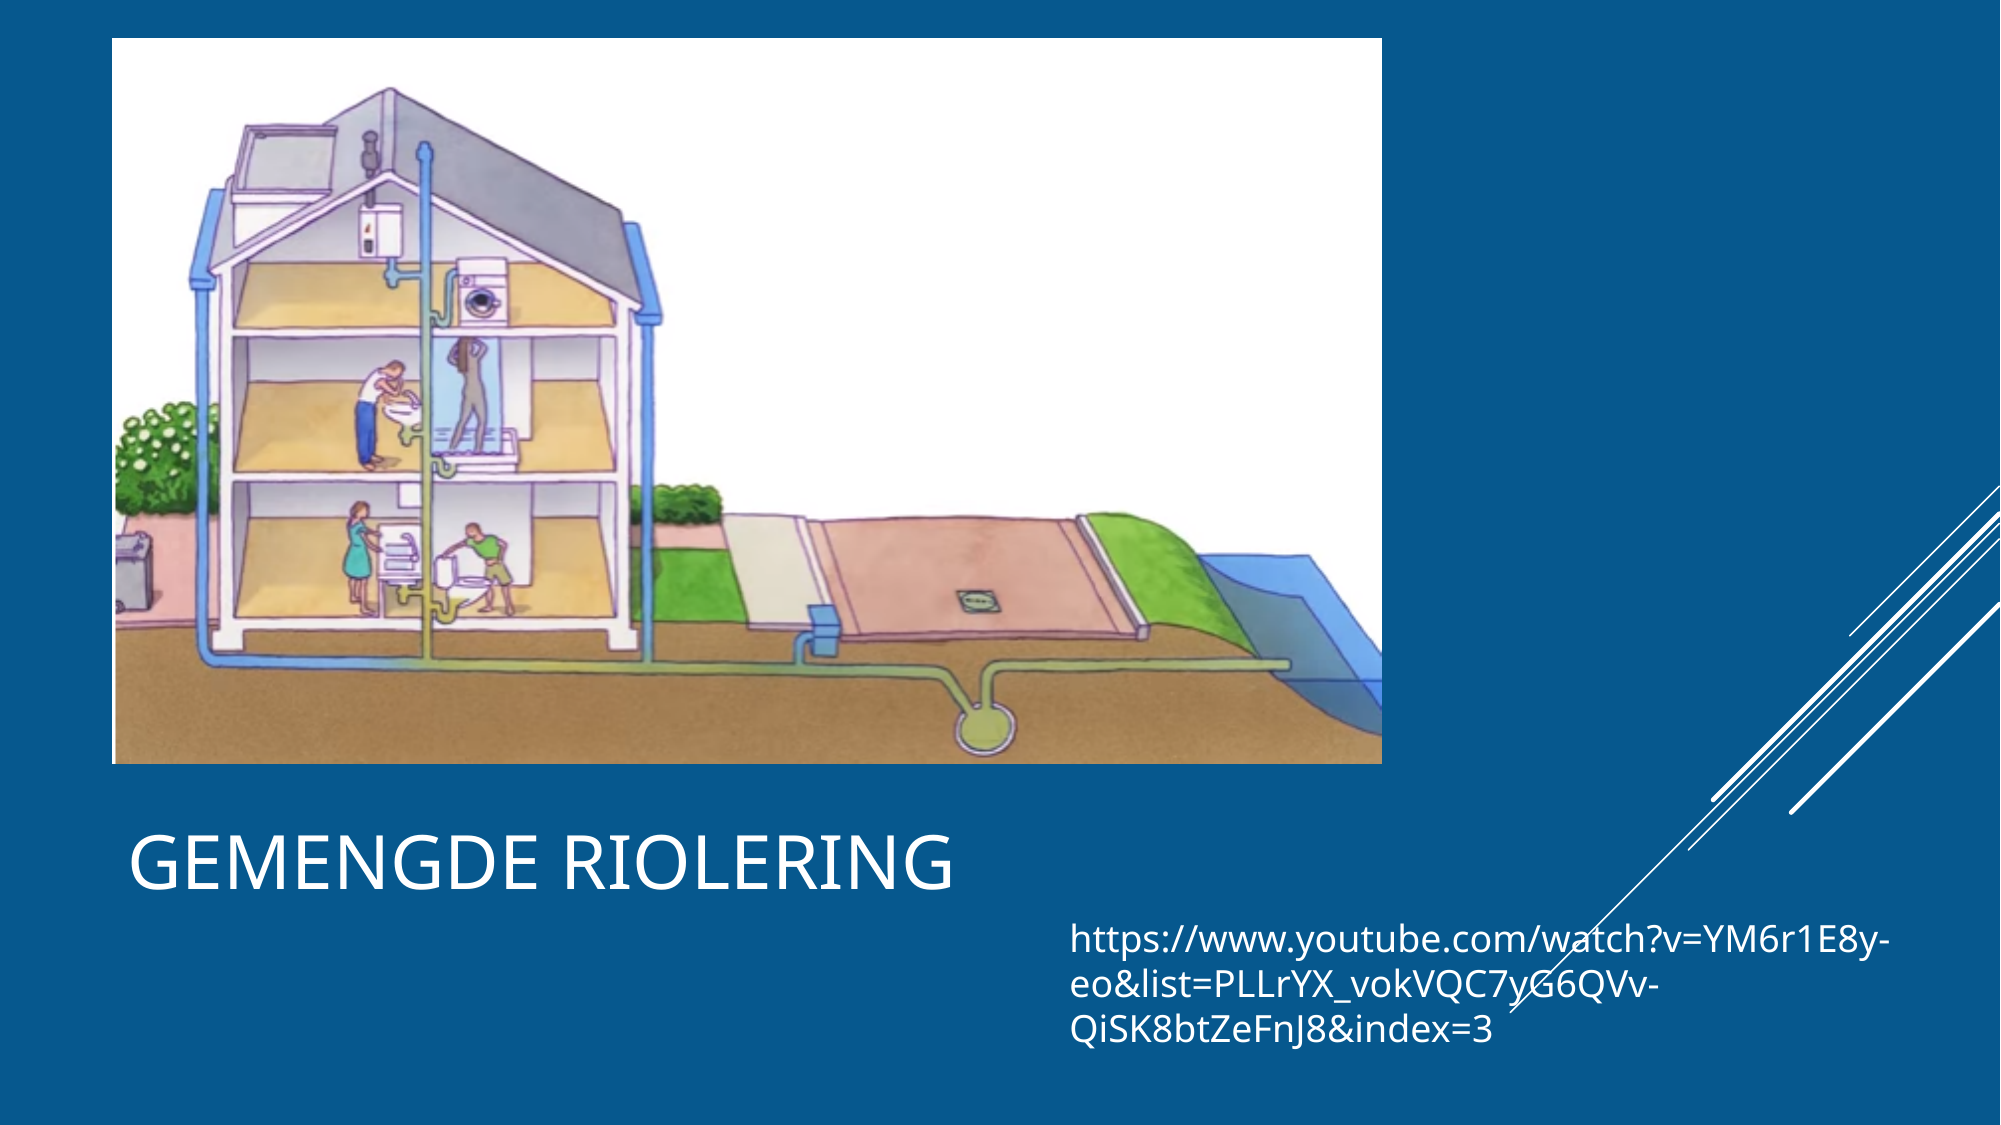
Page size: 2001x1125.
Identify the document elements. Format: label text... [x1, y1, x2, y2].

picture [111, 38, 1382, 764]
title Gemengde riolering [112, 736, 1513, 984]
text_box https://www.youtube.com/watch?v=YM6r1E8y-eo&list=PLLrYX_vokVQC7yG6QVv-QiSK8btZeFnJ8&index=3 [1054, 907, 2000, 1058]
